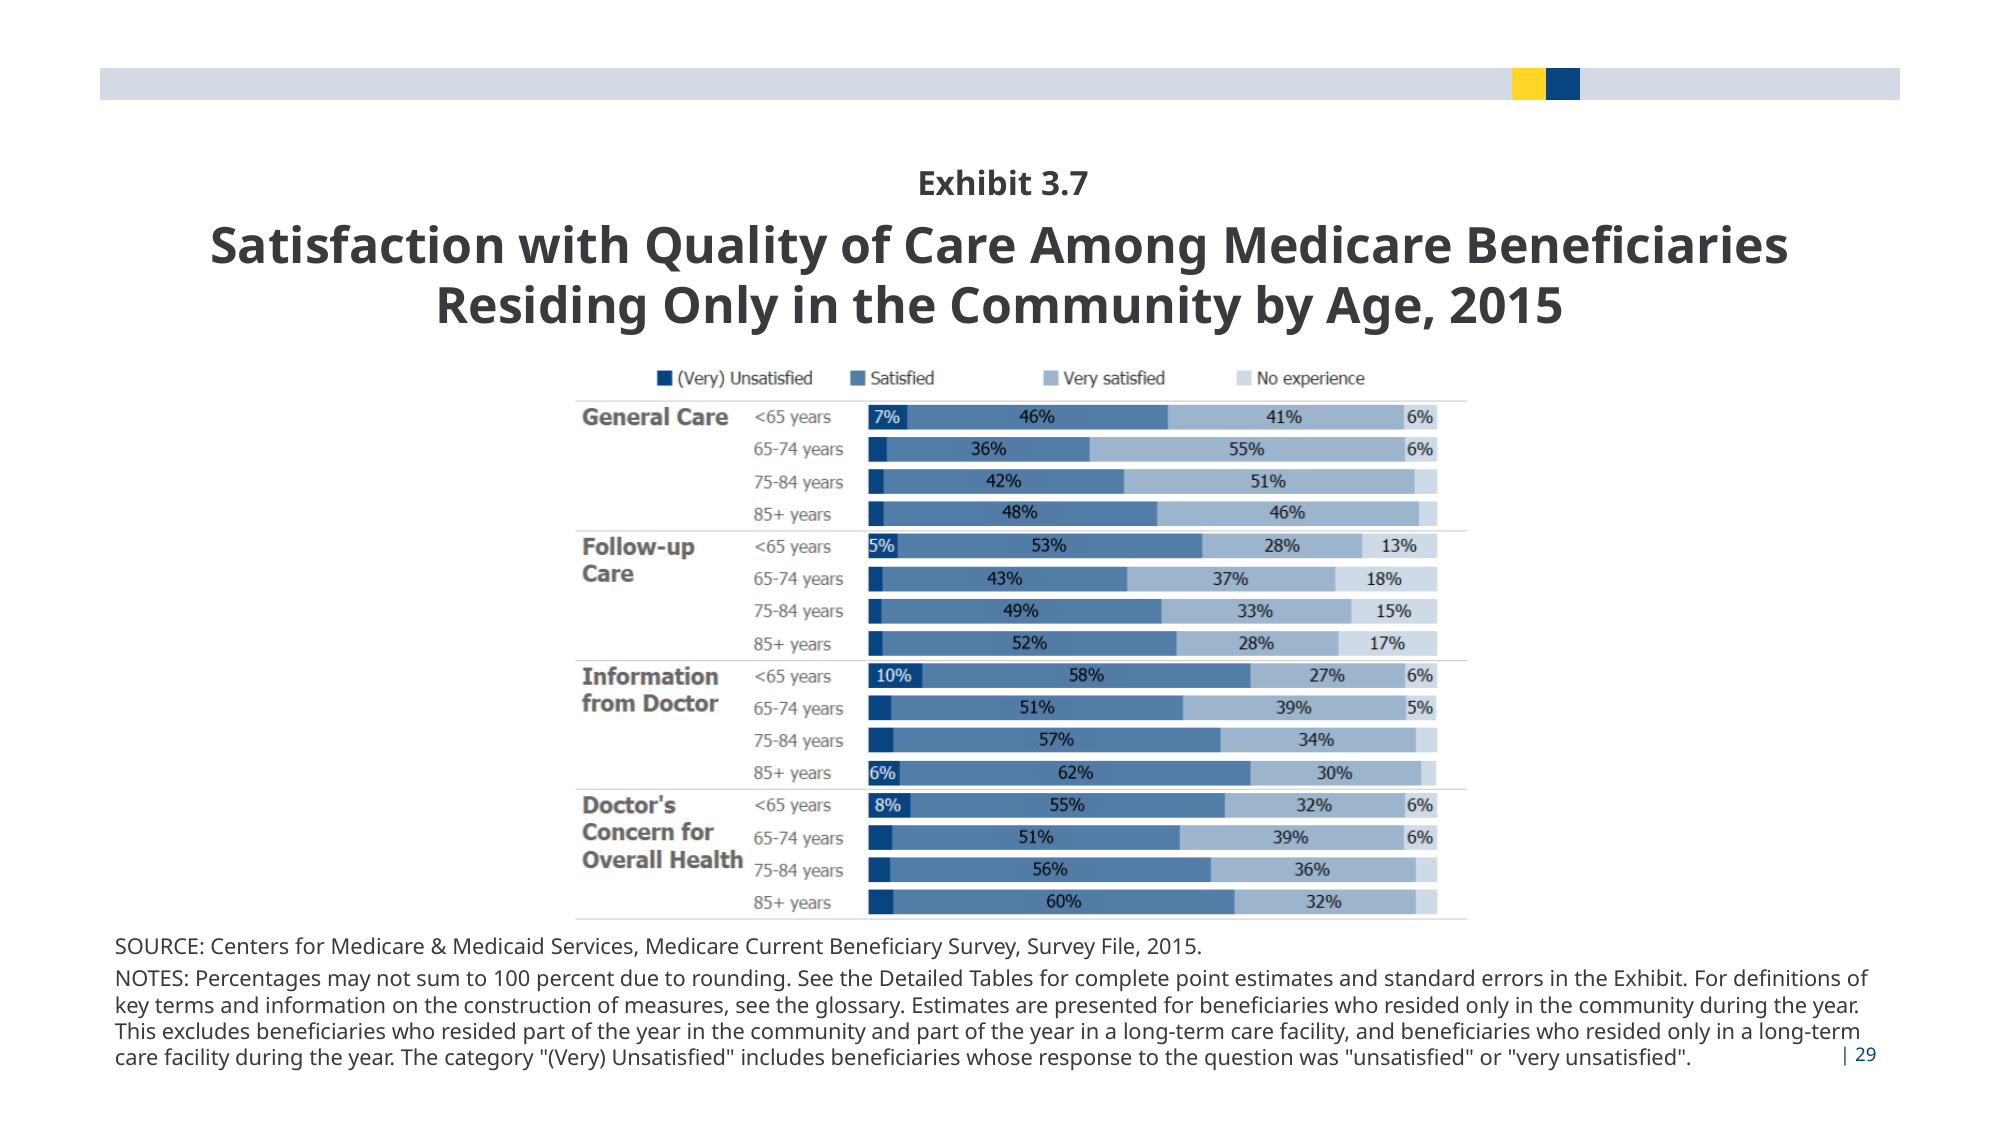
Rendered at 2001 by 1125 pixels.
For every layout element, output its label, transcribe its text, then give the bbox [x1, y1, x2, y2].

title Exhibit 3.7 [99, 154, 1900, 213]
picture [562, 362, 1474, 926]
list SOURCE: Centers for Medicare & Medicaid Services, Medicare Current Beneficiary Survey, Survey File, 2015. NOTES: Percentages may not sum to 100 percent due to rounding. See the Detailed Tables for complete point estimates and standard errors in the Exhibit. For definitions of key terms and information on the construction of measures, see the glossary. Estimates are presented for beneficiaries who resided only in the community during the year. This excludes beneficiaries who resided part of the year in the community and part of the year in a long-term care facility, and beneficiaries who resided only in a long-term care facility during the year. The category "(Very) Unsatisfied" includes beneficiaries whose response to the question was "unsatisfied" or "very unsatisfied". [99, 924, 1900, 985]
list Satisfaction with Quality of Care Among Medicare Beneficiaries Residing Only in the Community by Age, 2015 [99, 213, 1900, 300]
